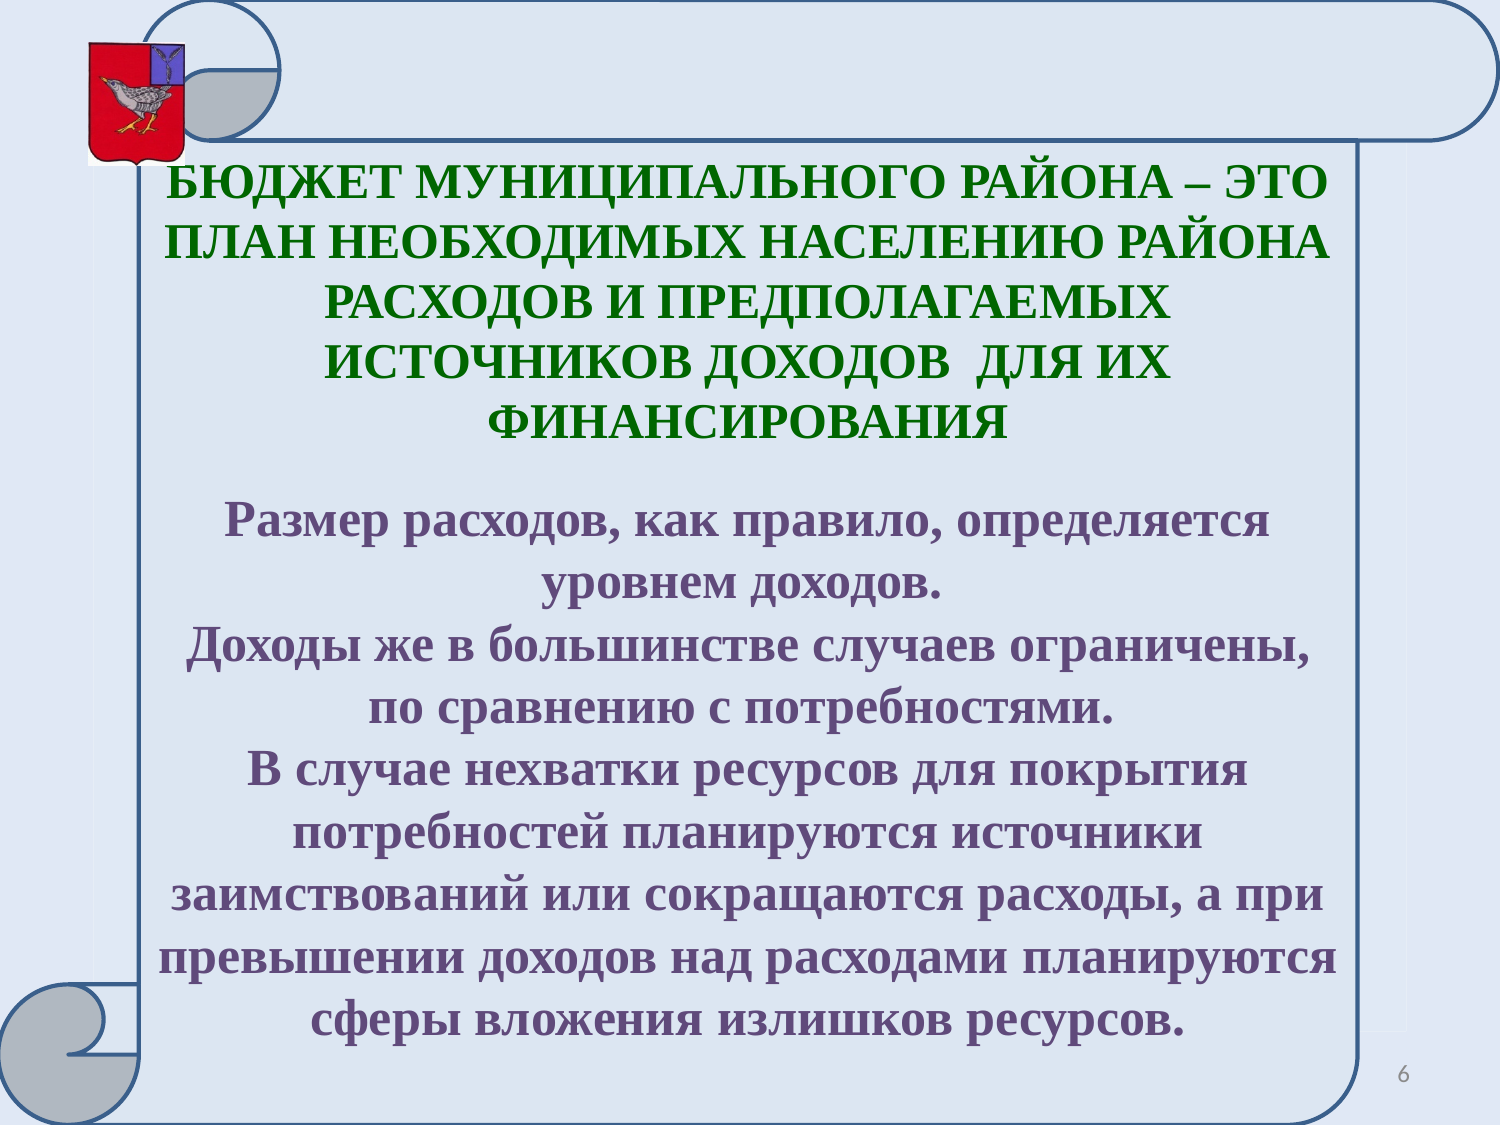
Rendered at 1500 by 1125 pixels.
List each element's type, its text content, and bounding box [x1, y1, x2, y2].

picture [88, 42, 185, 166]
slide_number 6 [1074, 1042, 1425, 1103]
text_box БЮДЖЕТ МУНИЦИПАЛЬНОГО РАЙОНА – ЭТО ПЛАН НЕОБХОДИМЫХ НАСЕЛЕНИЮ РАЙОНА РАСХОДОВ И ПРЕДПОЛАГАЕМЫХ ИСТОЧНИКОВ ДОХОДОВ ДЛЯ ИХ ФИНАНСИРОВАНИЯ Размер расходов, как правило, определяется уровнем доходов. Доходы же в большинстве случаев ограничены, по сравнению с потребностями. В случае нехватки ресурсов для покрытия потребностей планируются источники заимствований или сокращаются расходы, а при превышении доходов над расходами планируются сферы вложения излишков ресурсов. [0, 0, 1500, 1125]
